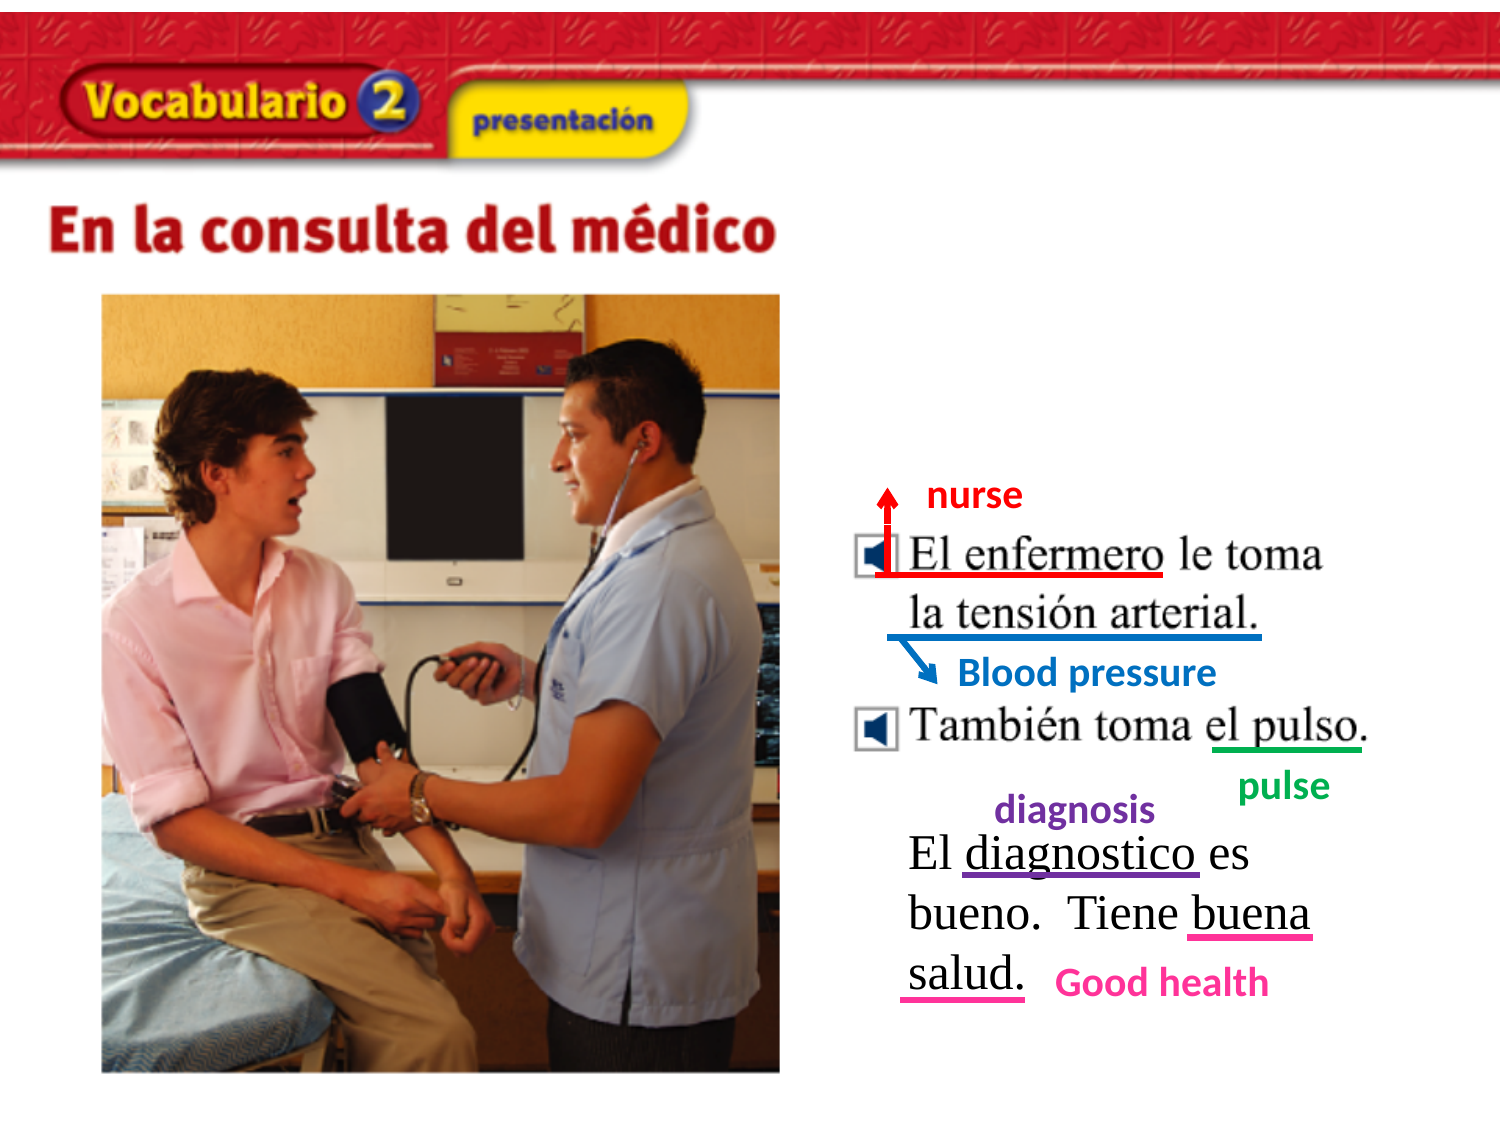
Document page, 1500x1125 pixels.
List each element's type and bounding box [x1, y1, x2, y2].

text_box [899, 637, 938, 685]
picture [0, 0, 1500, 1125]
